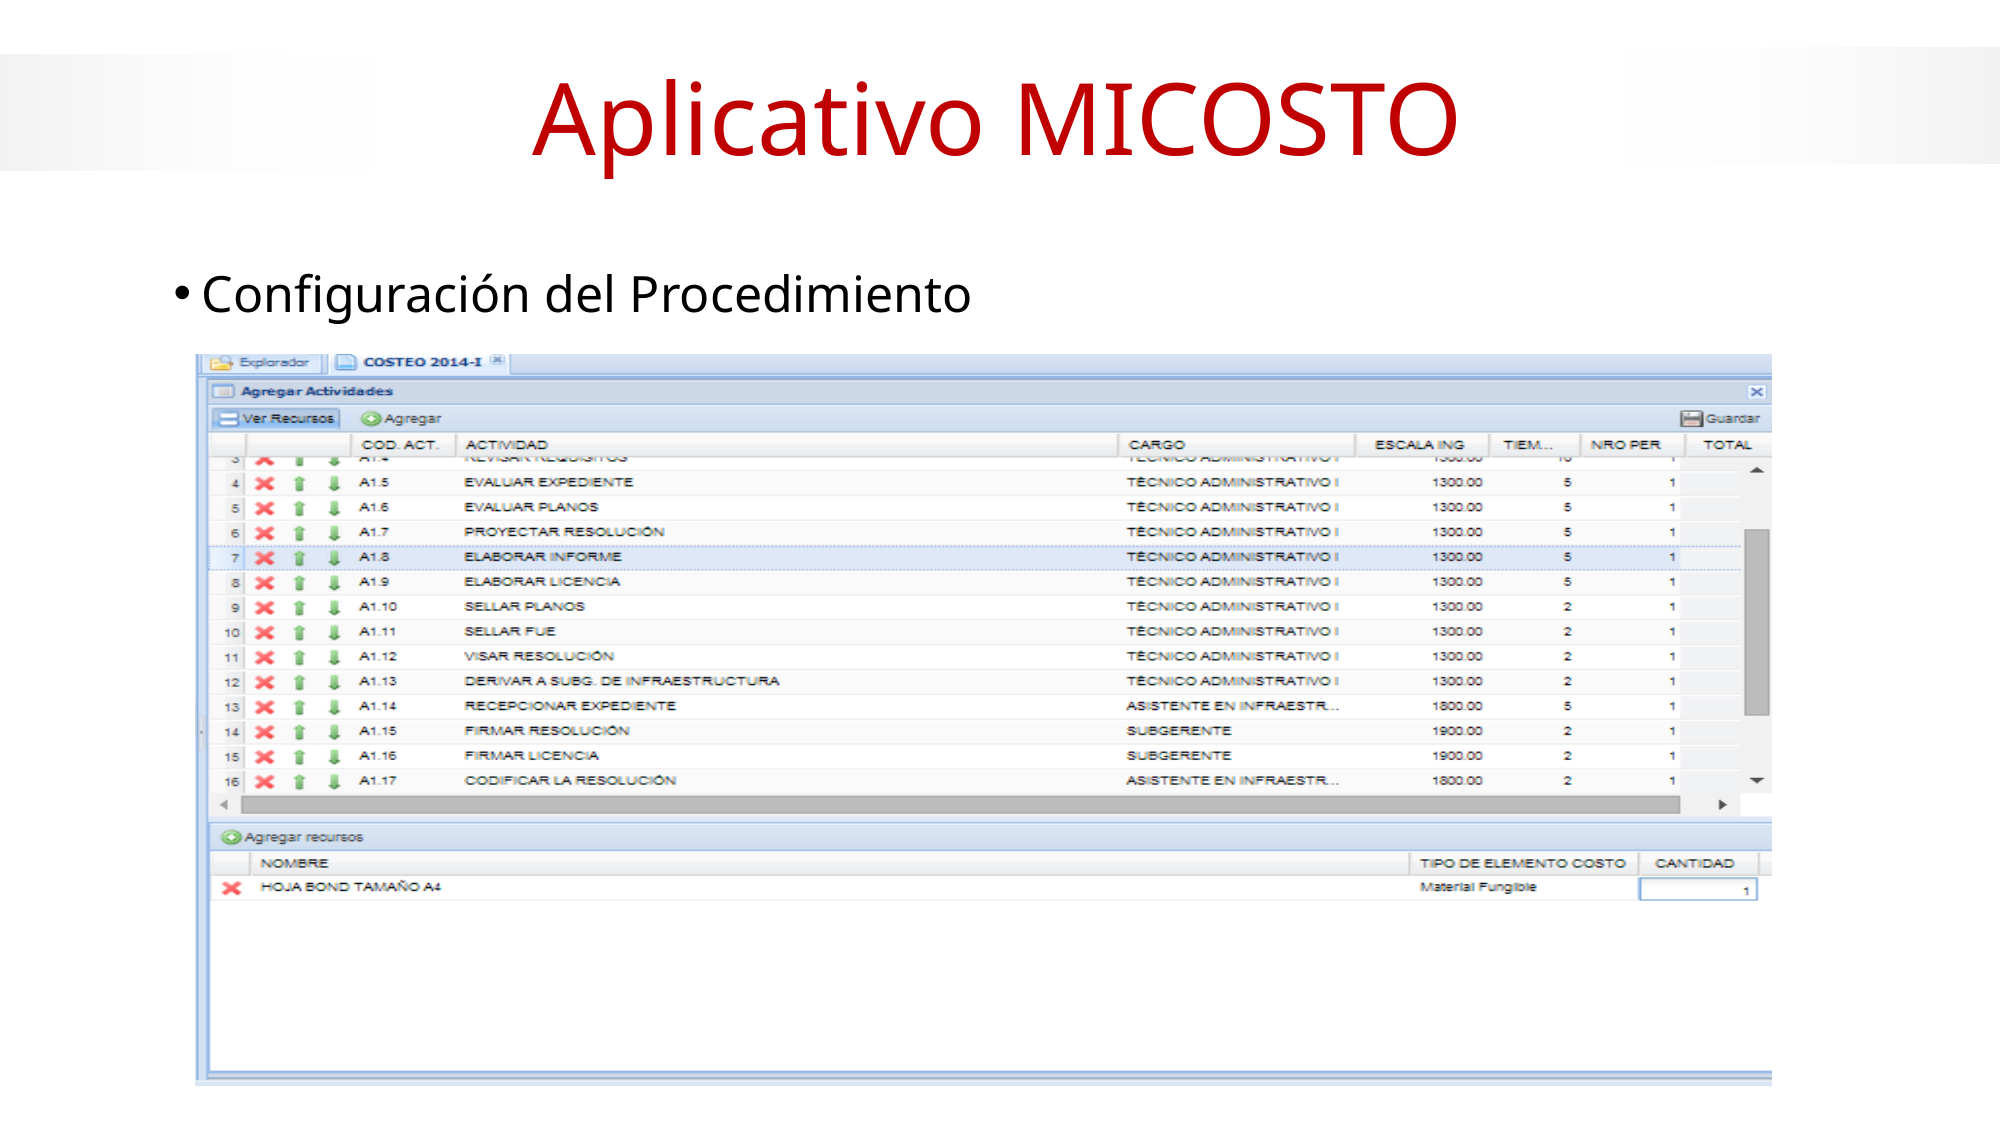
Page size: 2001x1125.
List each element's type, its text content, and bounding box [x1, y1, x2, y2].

picture [195, 354, 1772, 1086]
text_box Configuración del Procedimiento [158, 255, 1520, 390]
text_box Aplicativo MICOSTO [0, 47, 2000, 183]
